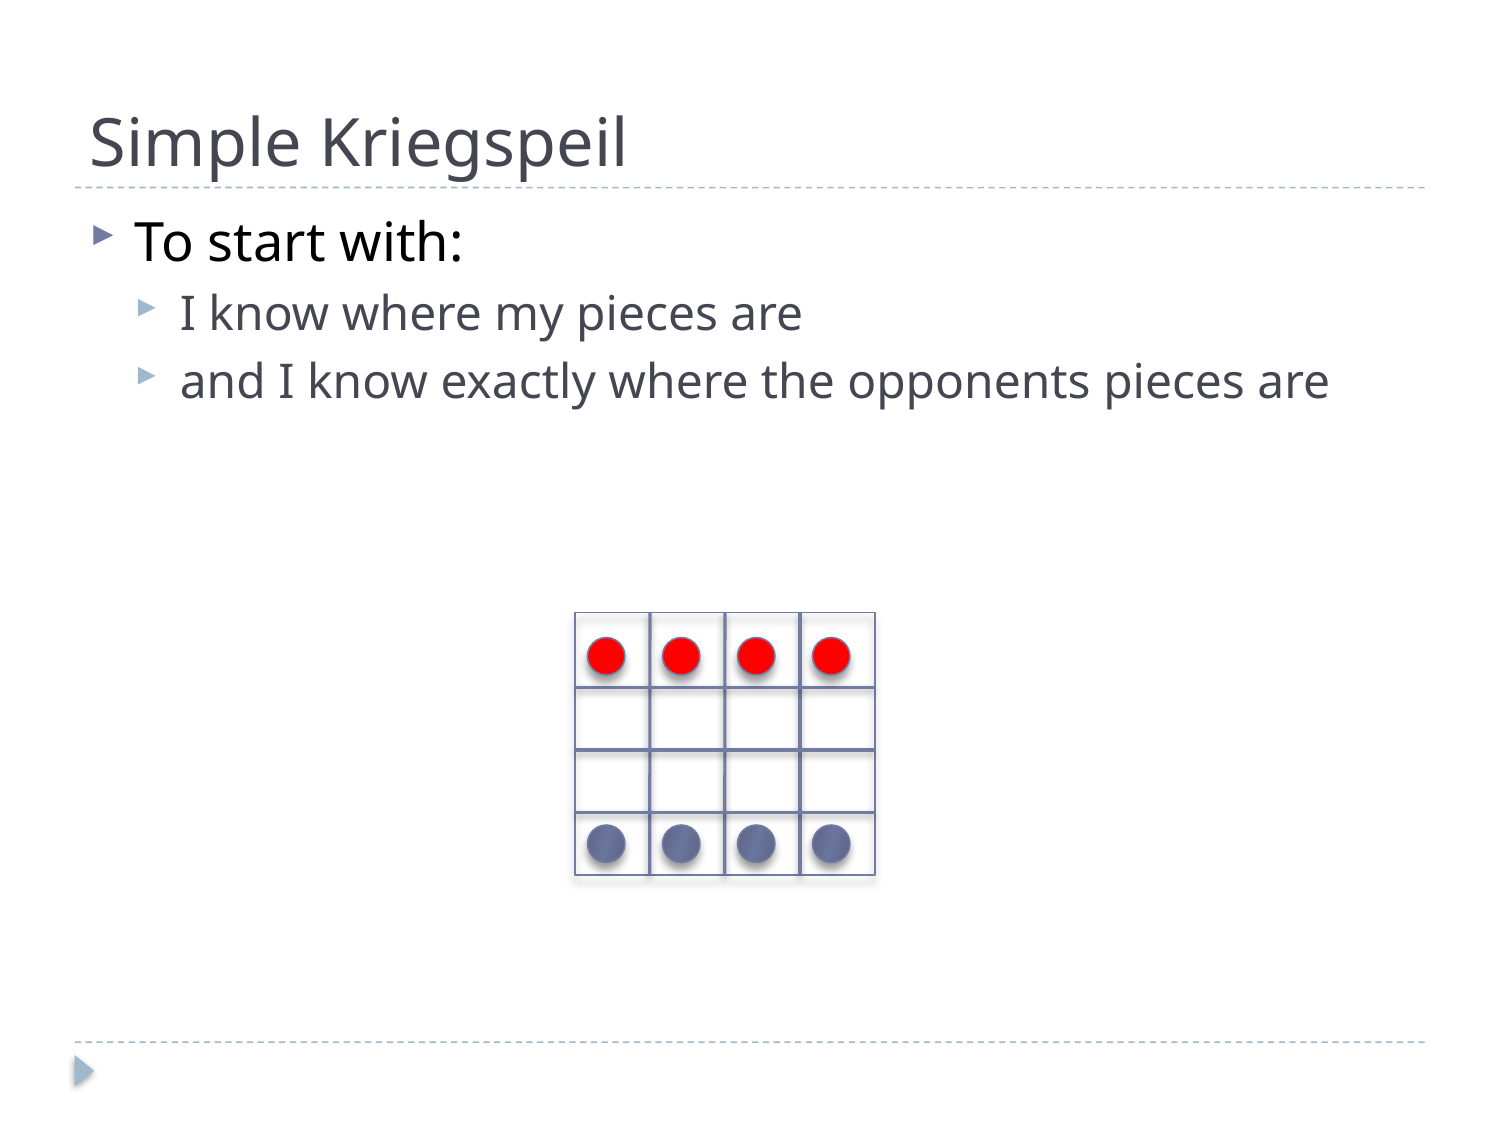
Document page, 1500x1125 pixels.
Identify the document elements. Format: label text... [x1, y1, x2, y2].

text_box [574, 612, 876, 876]
title Simple Kriegspeil [75, 24, 1425, 188]
list To start with: I know where my pieces are and I know exactly where the opponents pieces are [75, 200, 1425, 513]
